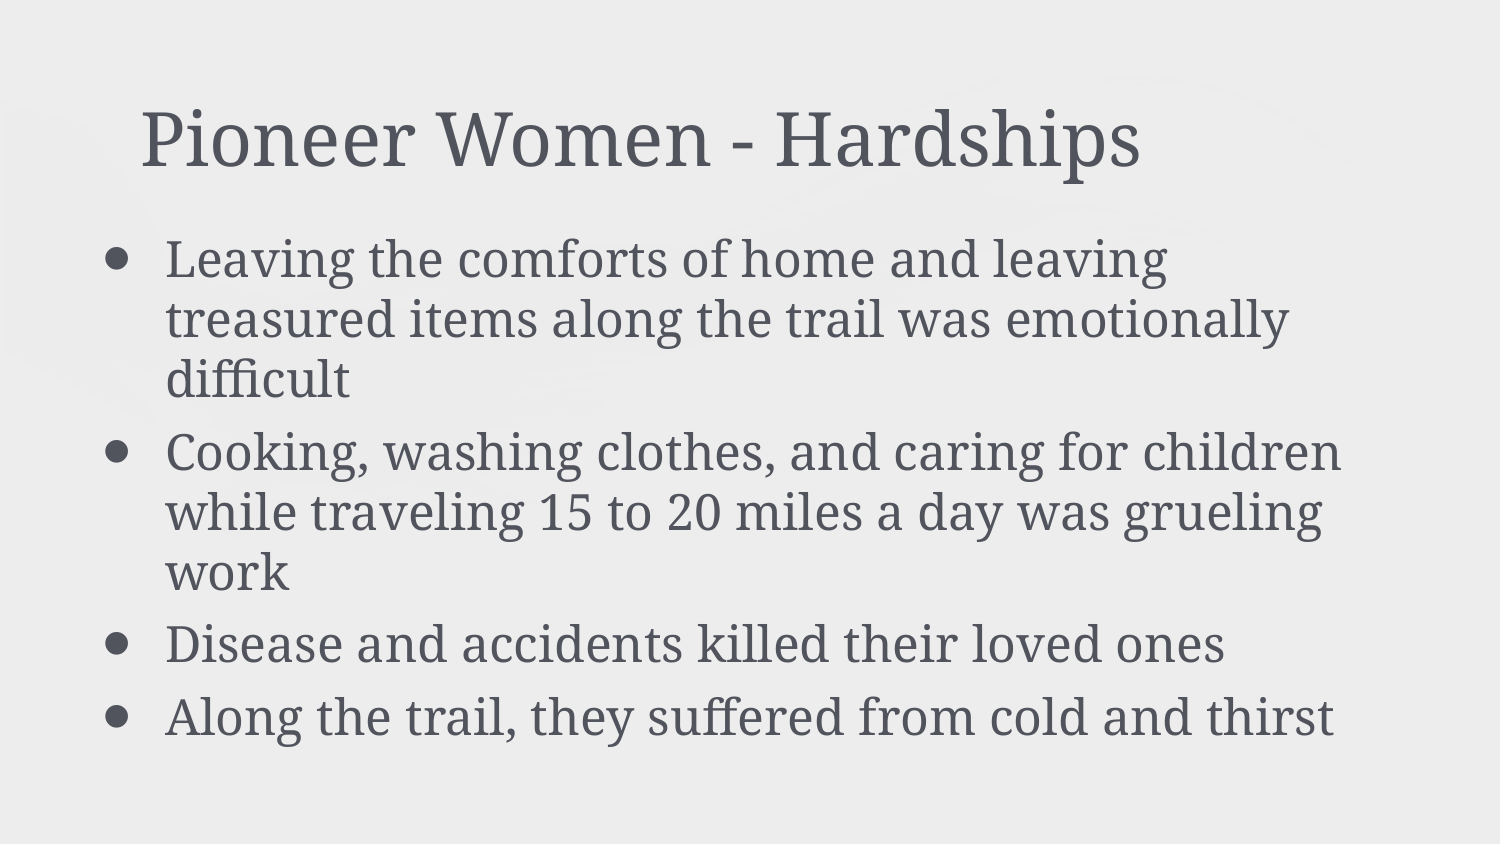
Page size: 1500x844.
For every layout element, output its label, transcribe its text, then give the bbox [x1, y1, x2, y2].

list Leaving the comforts of home and leaving treasured items along the trail was emotionally difficult Cooking, washing clothes, and caring for children while traveling 15 to 20 miles a day was grueling work Disease and accidents killed their loved ones Along the trail, they suffered from cold and thirst [75, 212, 1425, 808]
title Pioneer Women - Hardships [75, 25, 1425, 197]
